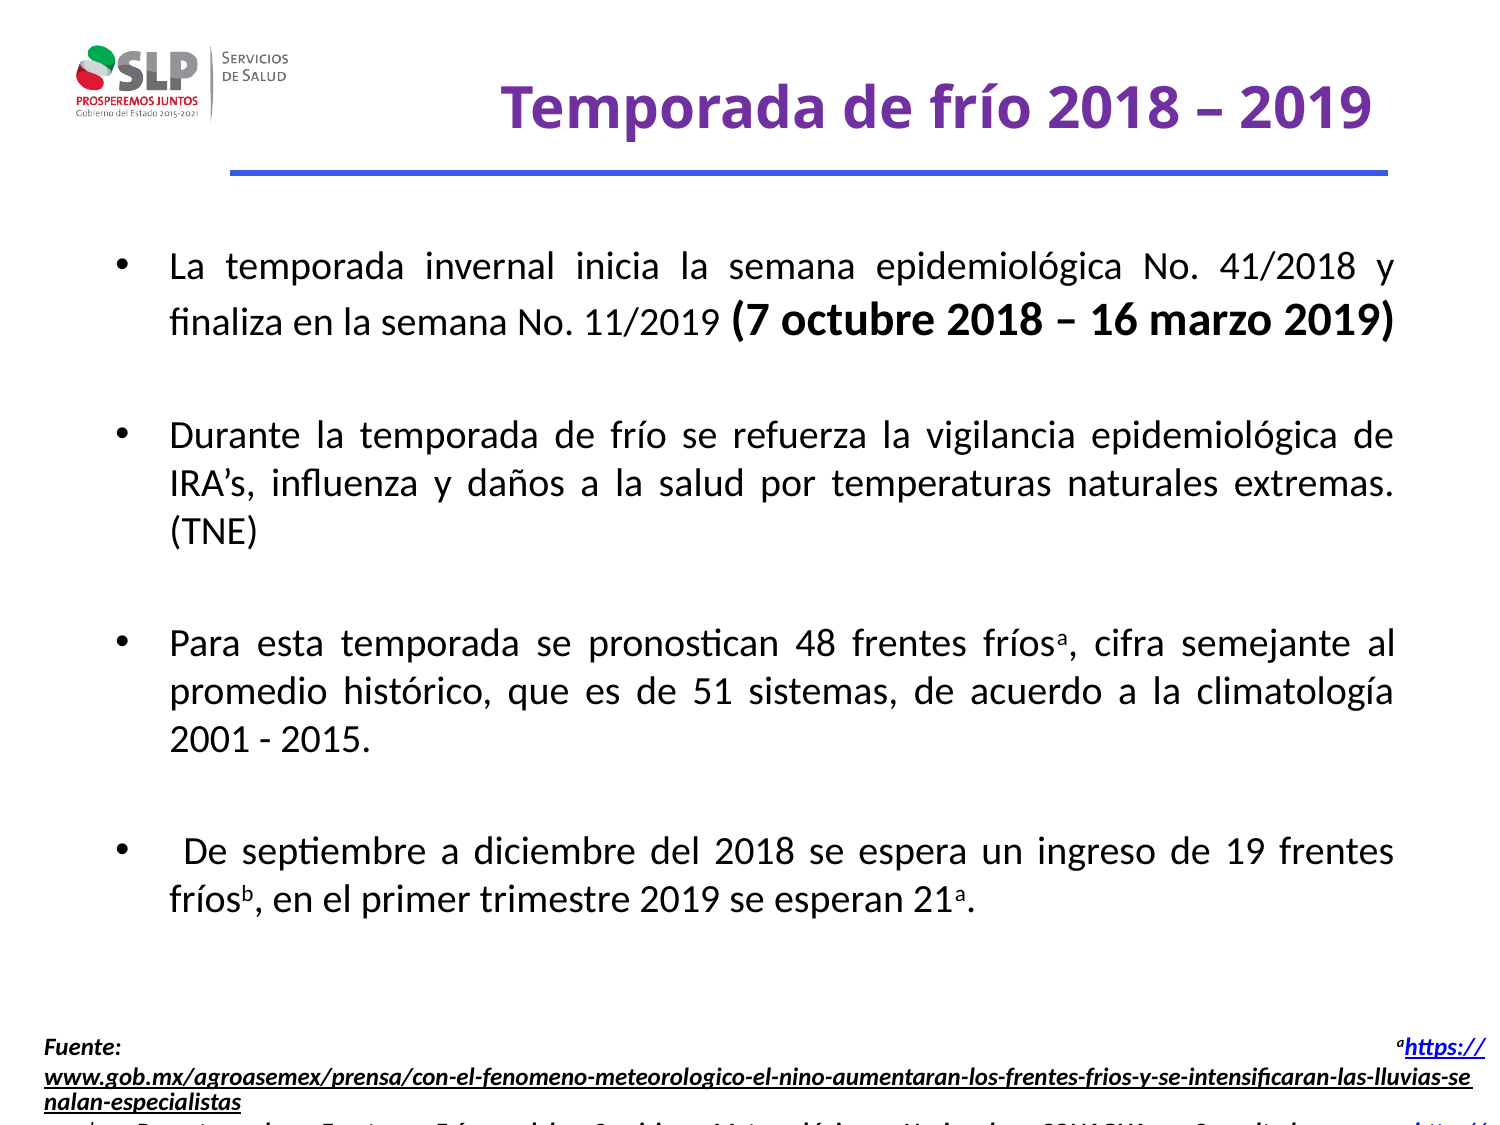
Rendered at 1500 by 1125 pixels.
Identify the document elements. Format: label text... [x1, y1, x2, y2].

text_box Fuente: ahttps://www.gob.mx/agroasemex/prensa/con-el-fenomeno-meteorologico-el-nino-aumentaran-los-frentes-frios-y-se-intensificaran-las-lluvias-senalan-especialistas; b Reporte de Frentes Fríos del Servicio Meteorológico Nacional, CONAGUA. Consultado en http://smn.cna.gob.mx/es/climatologia/pronostico-climatico/frentes-frios el 23 de octubre del 2018. [29, 1023, 1500, 1125]
picture [76, 45, 288, 123]
list La temporada invernal inicia la semana epidemiológica No. 41/2018 y finaliza en la semana No. 11/2019 (7 octubre 2018 – 16 marzo 2019) Durante la temporada de frío se refuerza la vigilancia epidemiológica de IRA’s, influenza y daños a la salud por temperaturas naturales extremas. (TNE) Para esta temporada se pronostican 48 frentes fríosa, cifra semejante al promedio histórico, que es de 51 sistemas, de acuerdo a la climatología 2001 - 2015. De septiembre a diciembre del 2018 se espera un ingreso de 19 frentes fríosb, en el primer trimestre 2019 se esperan 21a. [100, 231, 1412, 975]
text_box Temporada de frío 2018 – 2019 [395, 63, 1388, 148]
